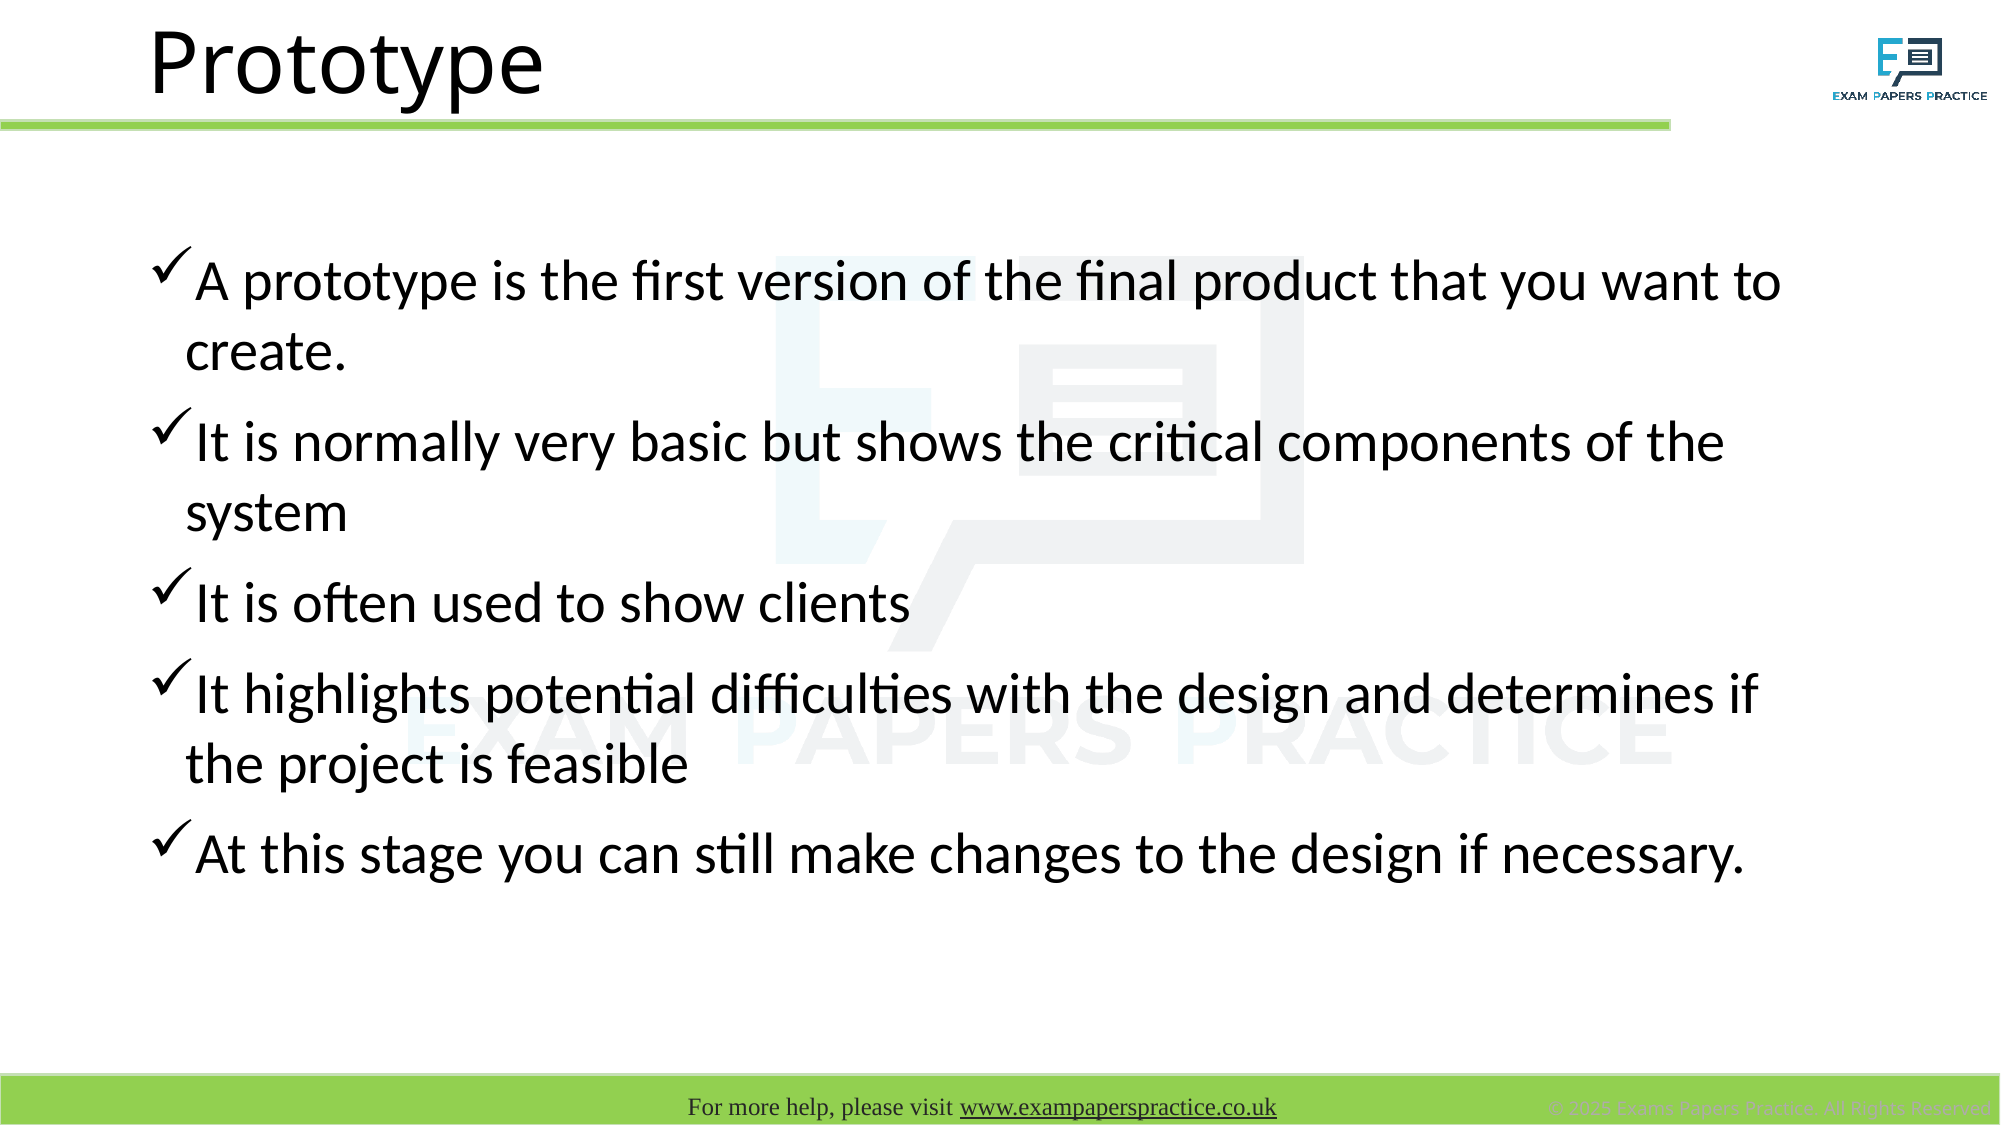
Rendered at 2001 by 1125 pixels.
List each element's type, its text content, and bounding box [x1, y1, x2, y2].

list A prototype is the first version of the final product that you want to create. It is normally very basic but shows the critical components of the system It is often used to show clients It highlights potential difficulties with the design and determines if the project is feasible At this stage you can still make changes to the design if necessary. [132, 234, 1858, 949]
title Prototype [132, 11, 1858, 121]
